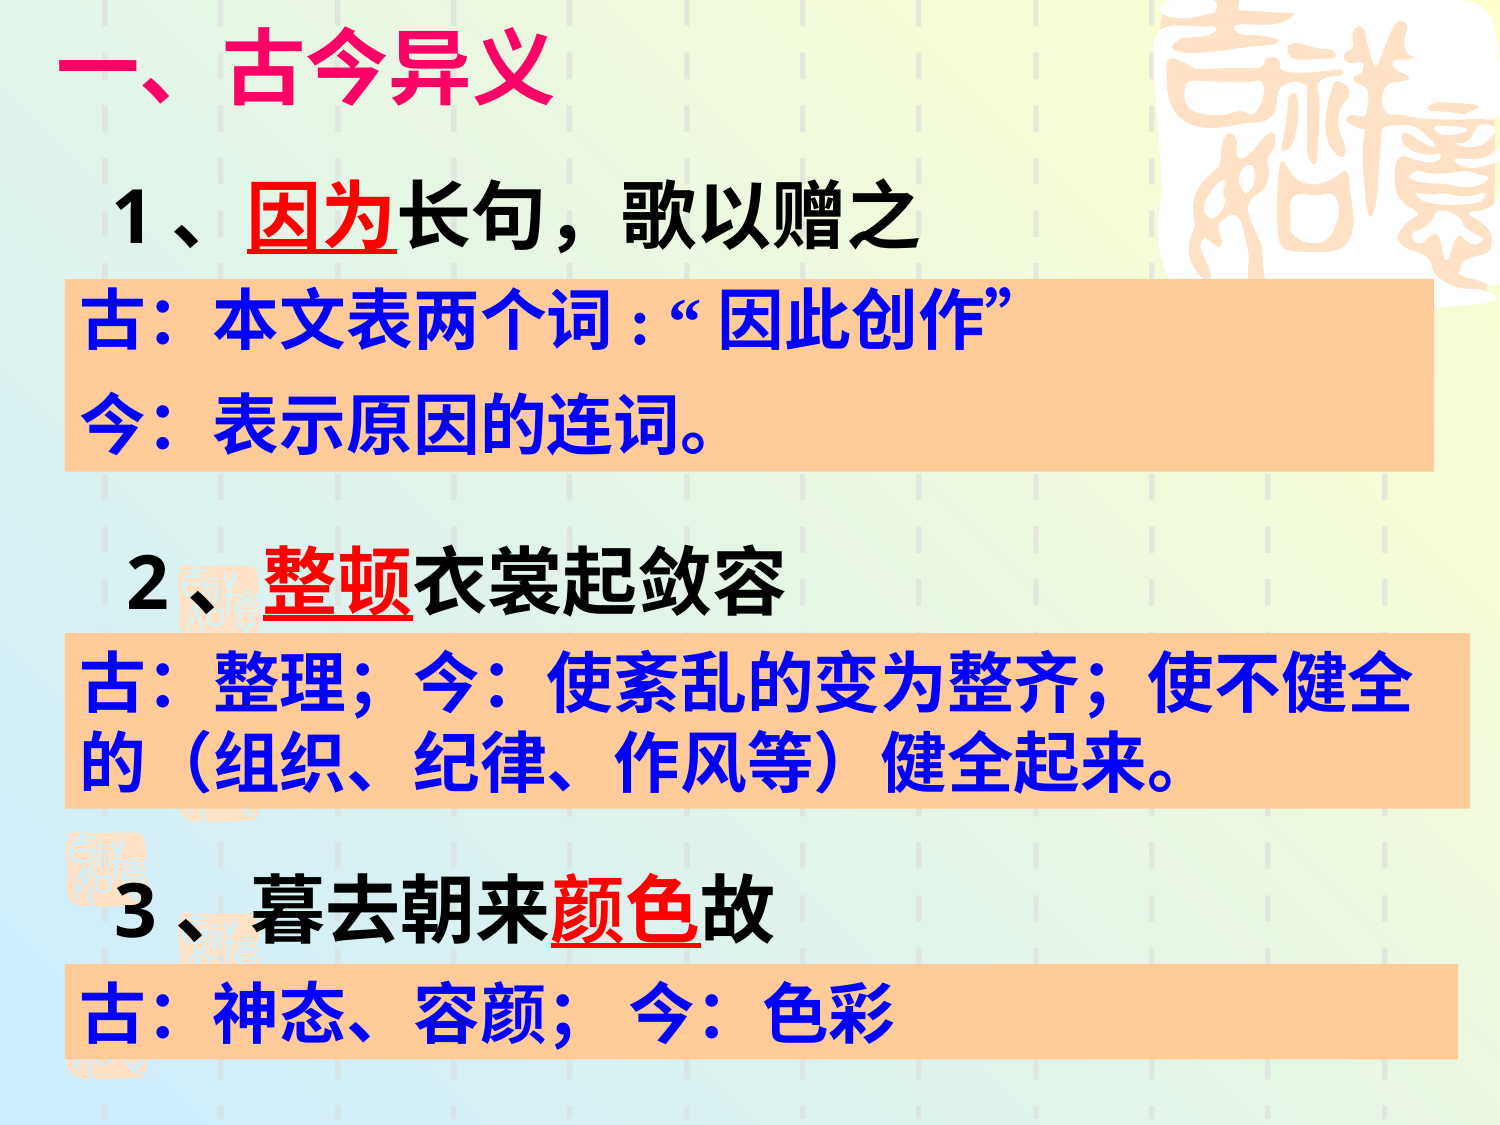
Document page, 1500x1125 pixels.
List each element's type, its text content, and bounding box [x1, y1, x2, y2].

text_box 一、古今异义 [41, 8, 642, 124]
text_box 2、整顿衣裳起敛容 [112, 527, 833, 722]
text_box 3、暮去朝来颜色故 [100, 854, 857, 960]
text_box 古：本文表两个词: “因此创作” 今：表示原因的连词。 [64, 279, 1434, 472]
text_box 古：神态、容颜； 今：色彩 [64, 964, 1459, 1060]
text_box 古：整理；今：使紊乱的变为整齐；使不健全的（组织、纪律、作风等）健全起来。 [64, 633, 1471, 809]
text_box 1、因为长句，歌以赠之 [76, 160, 1071, 266]
